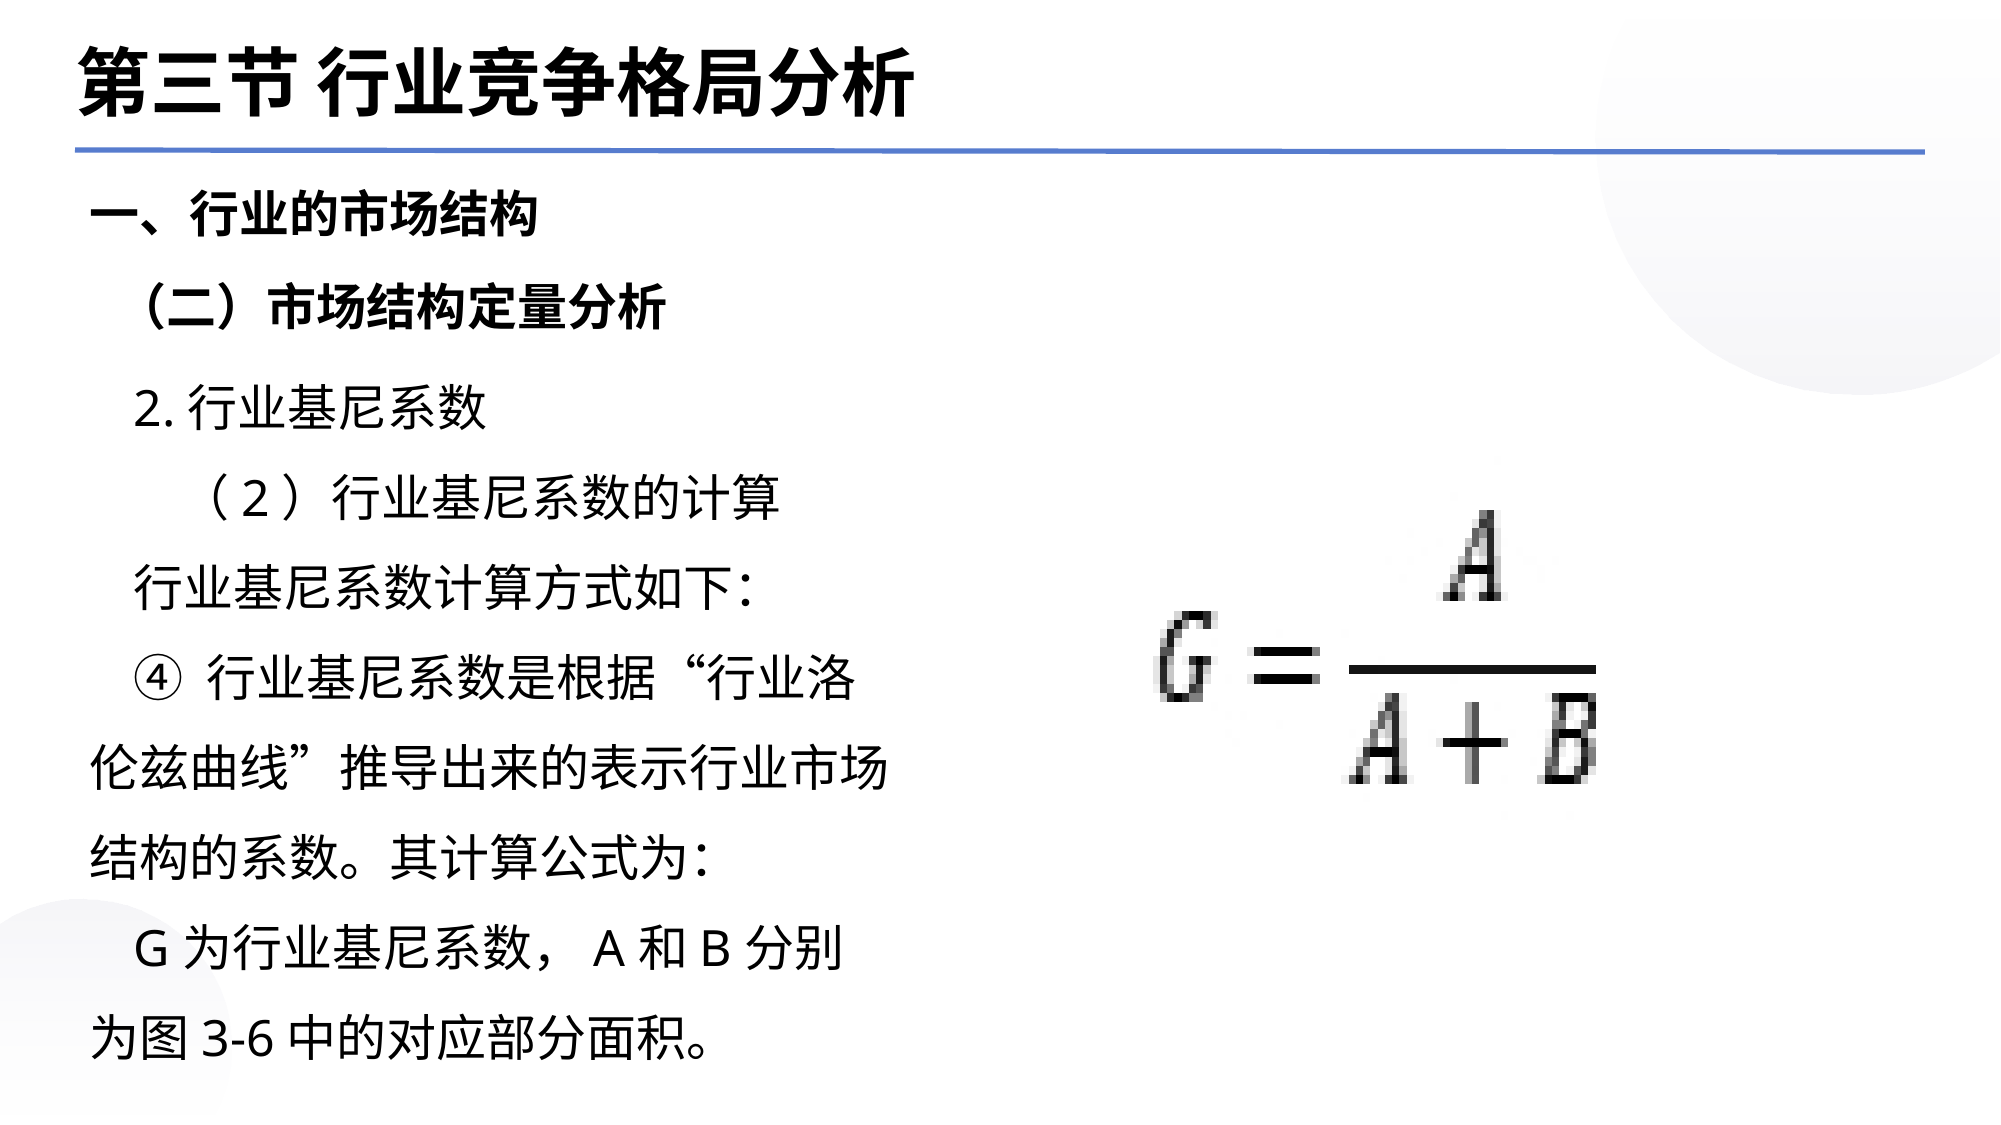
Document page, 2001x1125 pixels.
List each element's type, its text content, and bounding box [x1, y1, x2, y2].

text_box （二）市场结构定量分析 [102, 267, 936, 343]
text_box 第三节 行业竞争格局分析 [75, 24, 1925, 125]
text_box 2.行业基尼系数 （2）行业基尼系数的计算 行业基尼系数计算方式如下： ④ 行业基尼系数是根据“行业洛伦兹曲线”推导出来的表示行业市场结构的系数。其计算公式为： G为行业基尼系数，A和B分别为图3-6中的对应部分面积。 [75, 338, 909, 1024]
text_box [0, 898, 233, 1125]
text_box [74, 149, 1925, 153]
text_box 一、行业的市场结构 [75, 175, 909, 251]
picture [1153, 456, 1596, 830]
text_box [1594, 0, 2000, 396]
